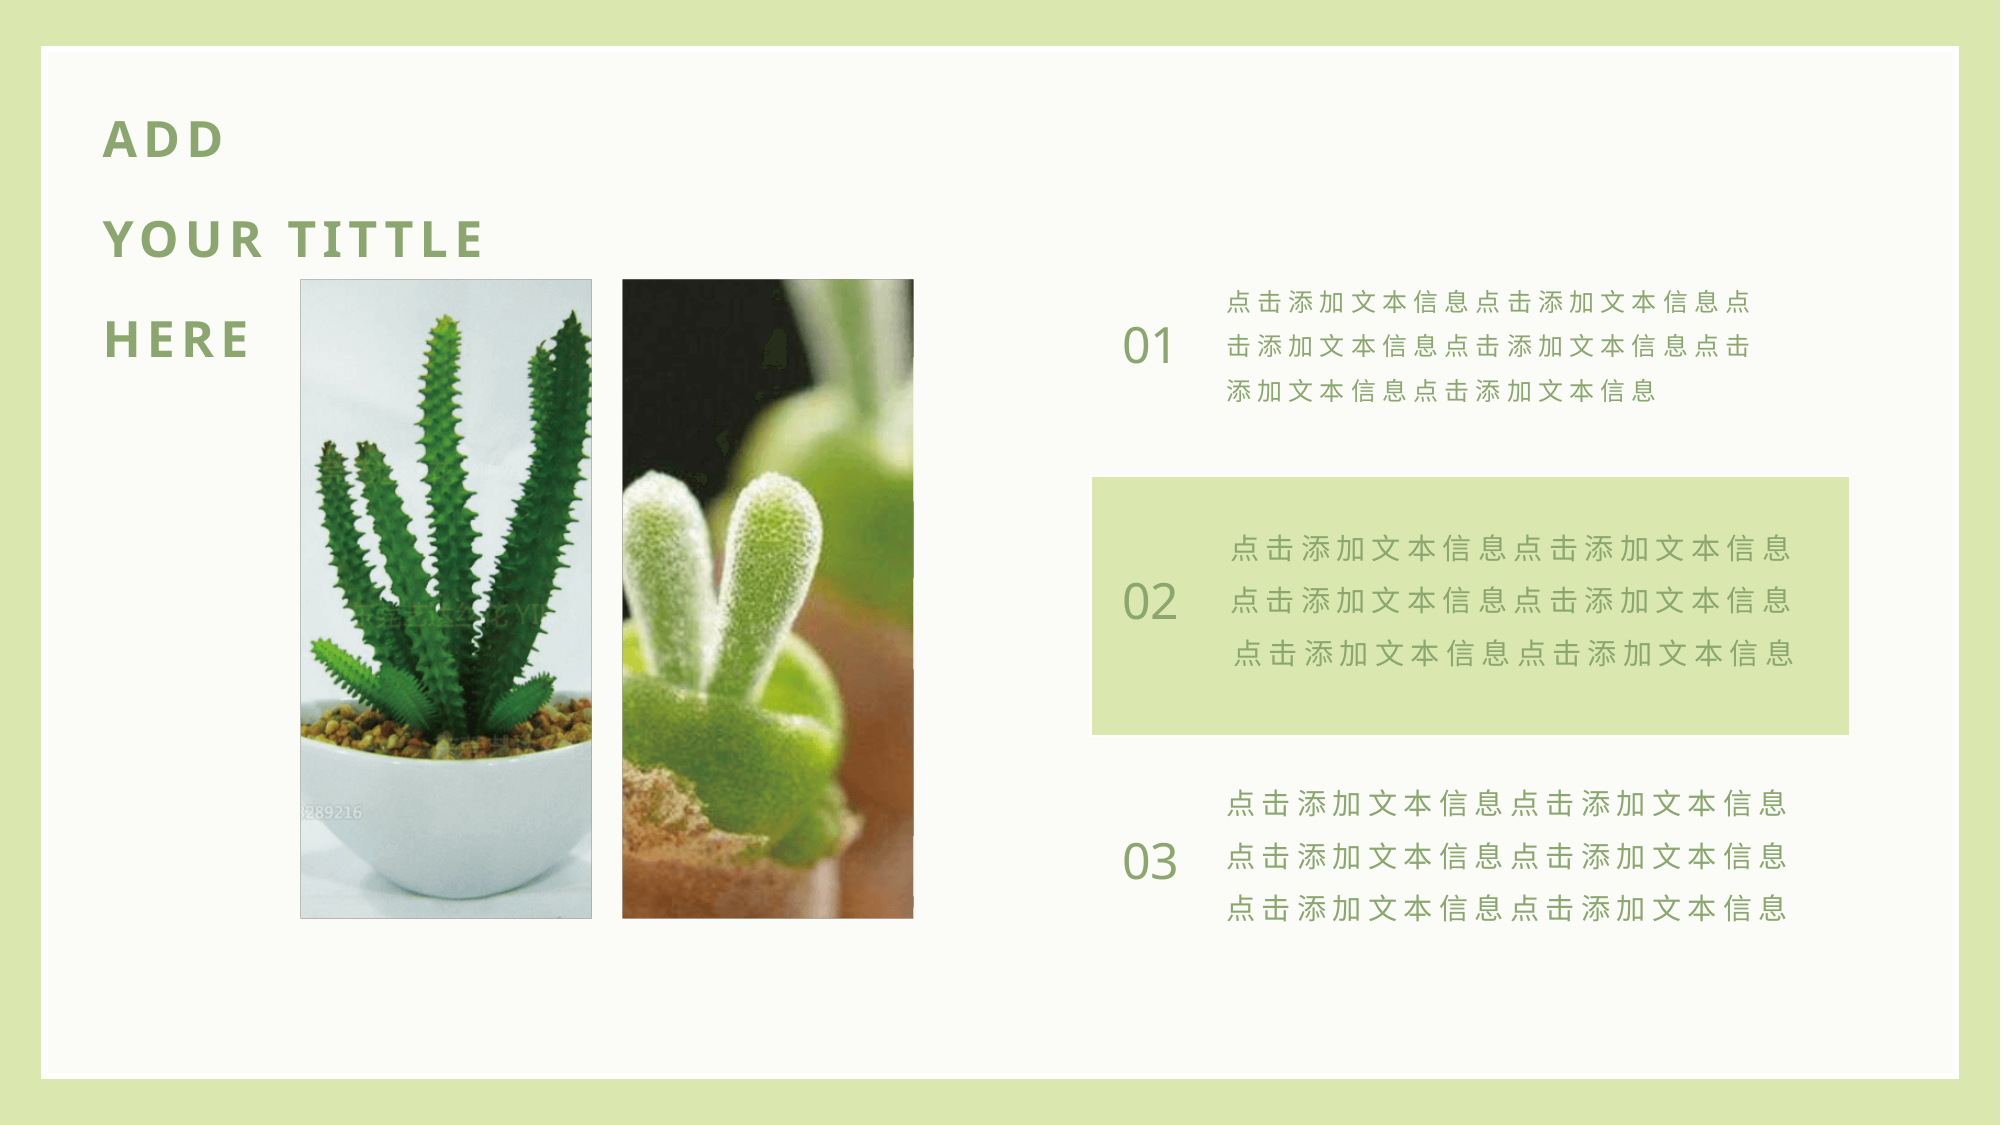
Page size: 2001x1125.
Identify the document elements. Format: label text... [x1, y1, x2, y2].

text_box [1089, 475, 1851, 737]
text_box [1106, 760, 1818, 935]
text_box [1106, 263, 1794, 416]
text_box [1106, 505, 1818, 680]
picture [293, 265, 918, 935]
text_box ADD YOUR TITTLE HERE [87, 69, 707, 375]
